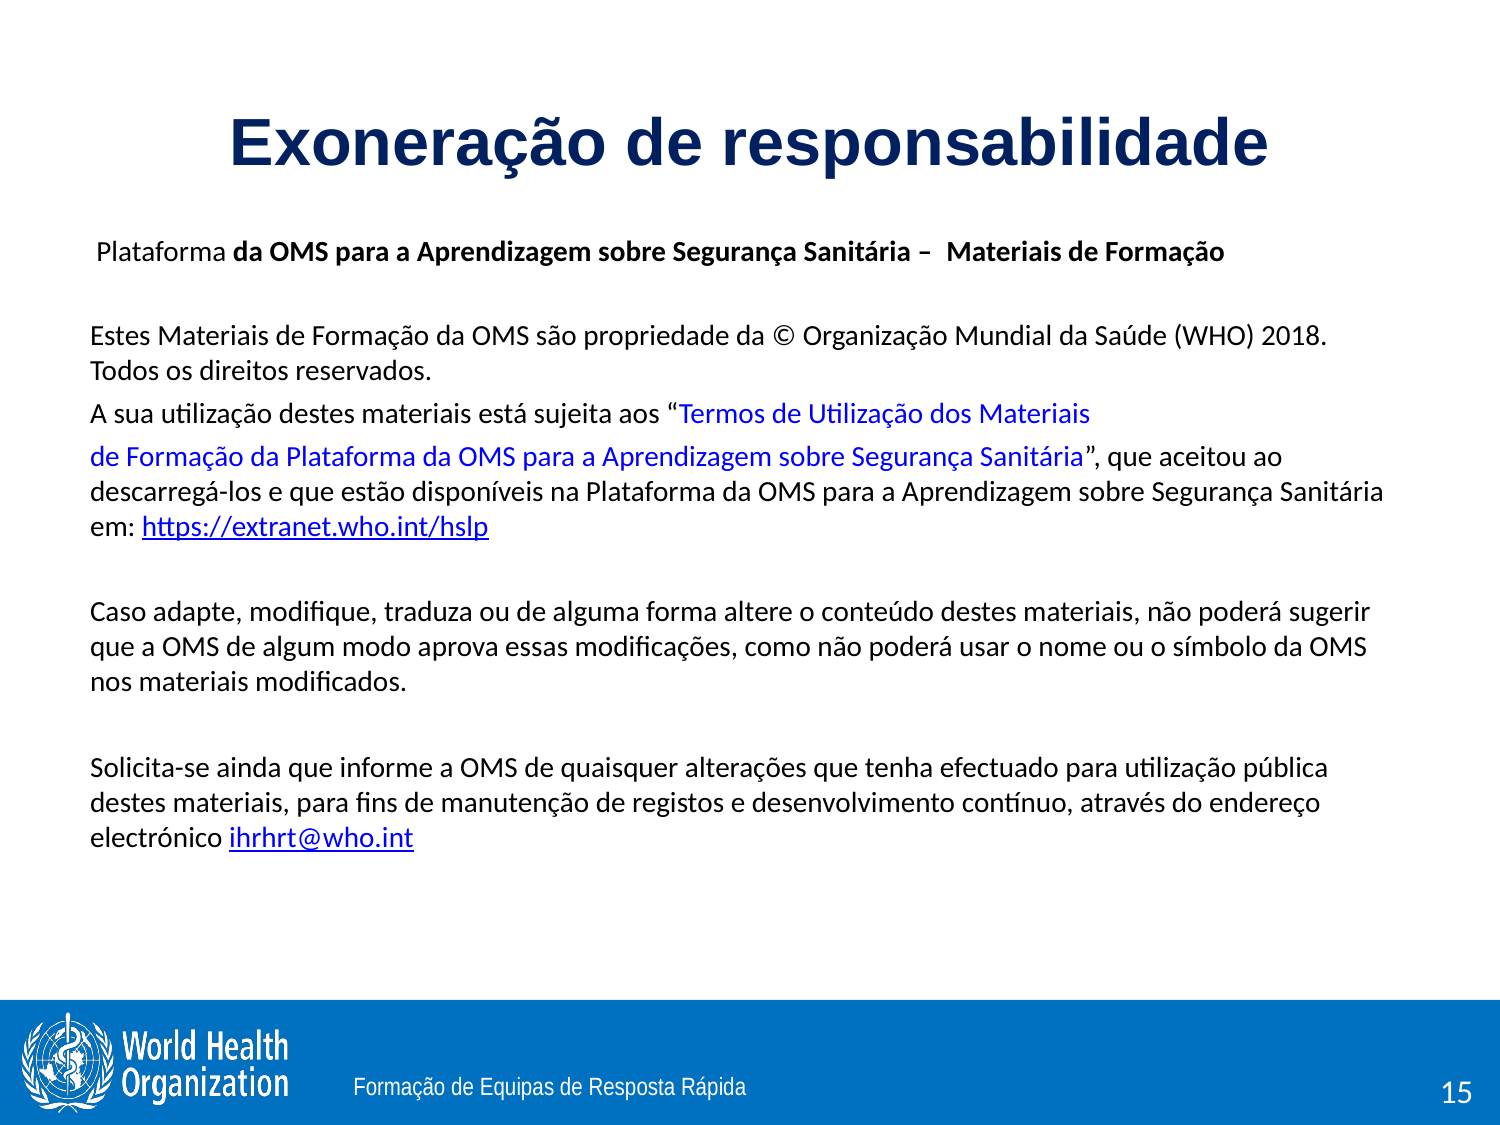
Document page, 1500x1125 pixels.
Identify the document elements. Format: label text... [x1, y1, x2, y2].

picture [21, 1012, 288, 1113]
text_box Plataforma da OMS para a Aprendizagem sobre Segurança Sanitária – Materiais de Formação Estes Materiais de Formação da OMS são propriedade da © Organização Mundial da Saúde (WHO) 2018. Todos os direitos reservados. A sua utilização destes materiais está sujeita aos “Termos de Utilização dos Materiais de Formação da Plataforma da OMS para a Aprendizagem sobre Segurança Sanitária”, que aceitou ao descarregá-los e que estão disponíveis na Plataforma da OMS para a Aprendizagem sobre Segurança Sanitária em: https://extranet.who.int/hslp Caso adapte, modifique, traduza ou de alguma forma altere o conteúdo destes materiais, não poderá sugerir que a OMS de algum modo aprova essas modificações, como não poderá usar o nome ou o símbolo da OMS nos materiais modificados. Solicita-se ainda que informe a OMS de quaisquer alterações que tenha efectuado para utilização pública destes materiais, para fins de manutenção de registos e desenvolvimento contínuo, através do endereço electrónico ihrhrt@who.int [74, 224, 1413, 938]
title Exoneração de responsabilidade [75, 45, 1425, 233]
